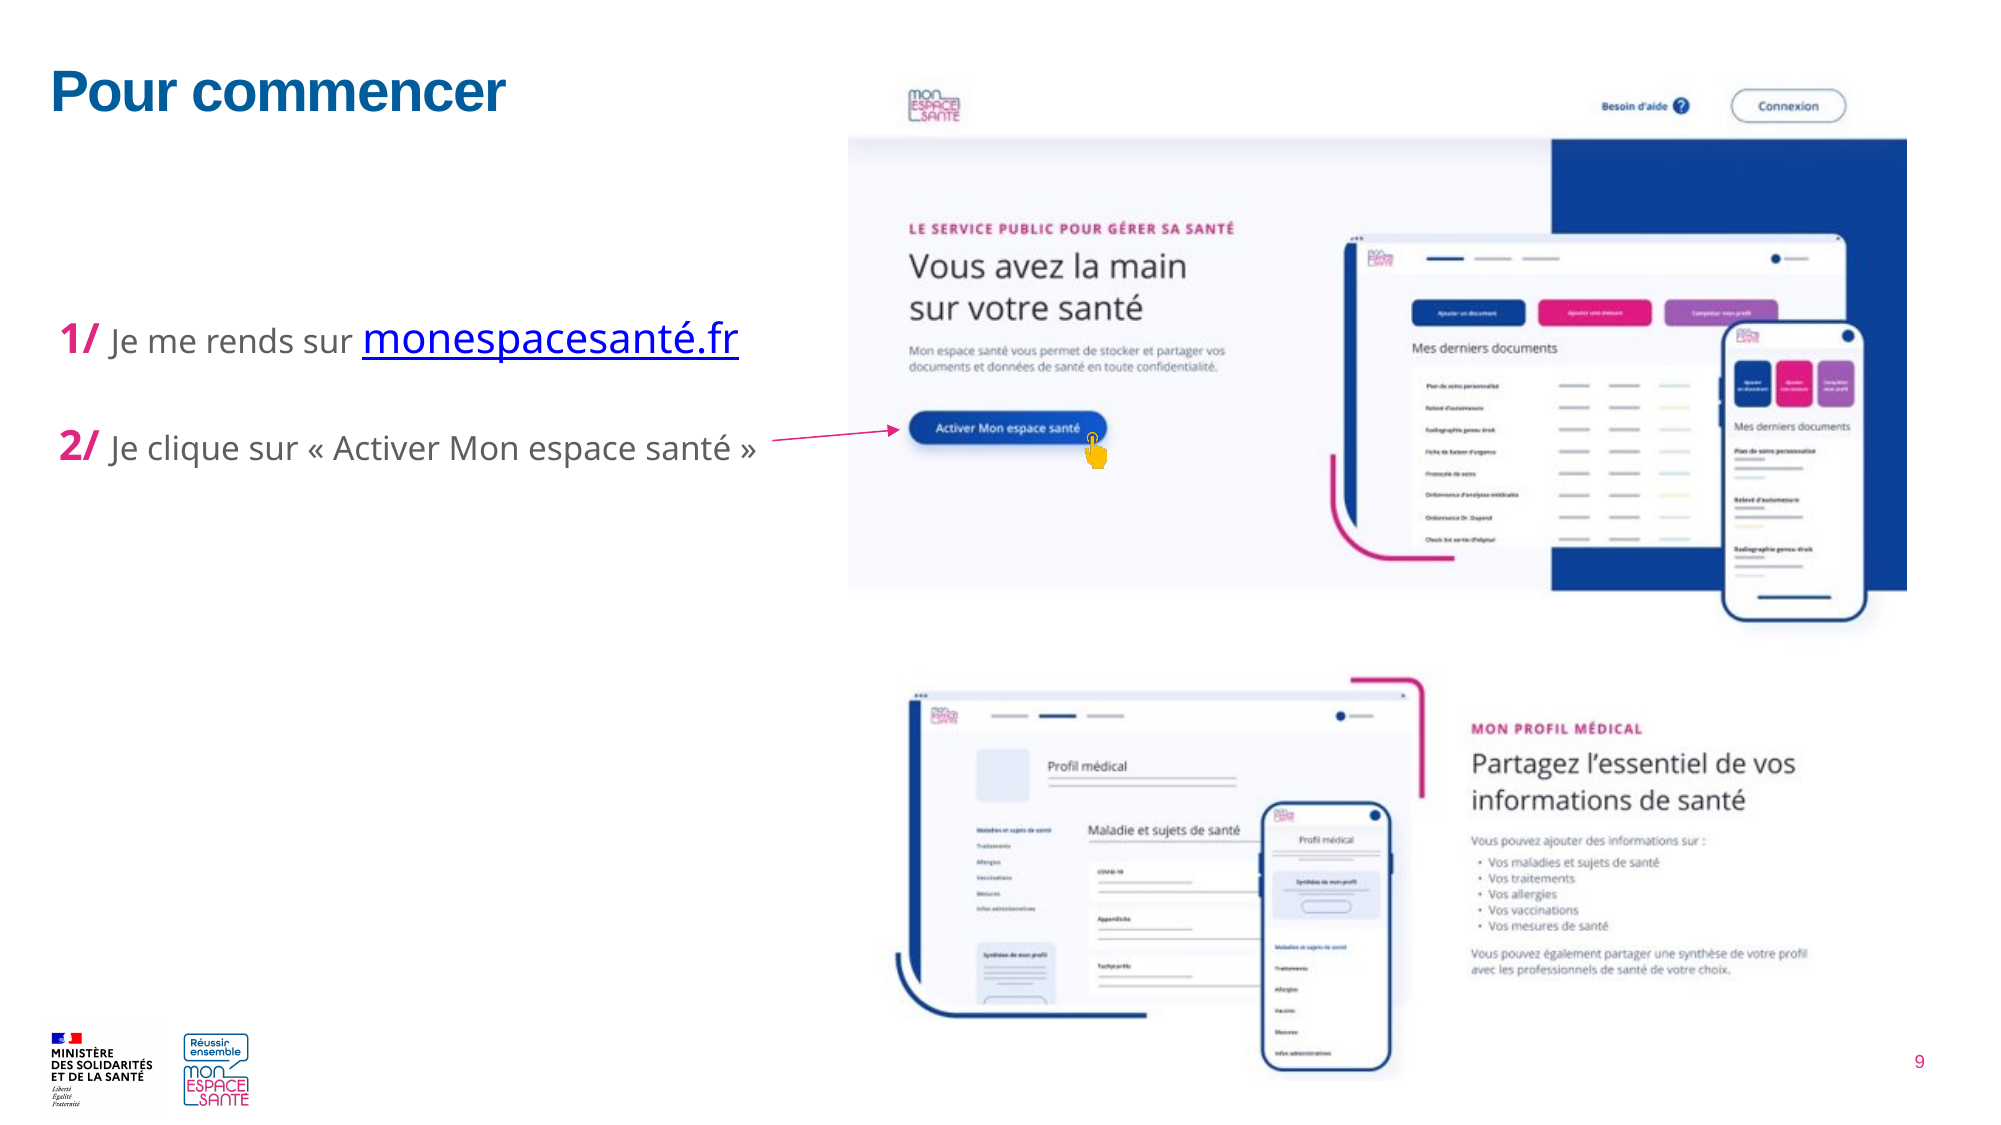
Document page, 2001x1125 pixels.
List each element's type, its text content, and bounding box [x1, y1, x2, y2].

slide_number 8 [1907, 1040, 1958, 1081]
picture [41, 1022, 163, 1117]
picture [172, 1022, 260, 1117]
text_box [772, 429, 901, 441]
text_box 1/ Je me rends sur monespacesanté.fr 2/ Je clique sur « Activer Mon espace santé » [43, 304, 788, 516]
picture [1075, 429, 1117, 472]
title Pour commencer [41, 41, 1887, 149]
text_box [848, 77, 1907, 1081]
